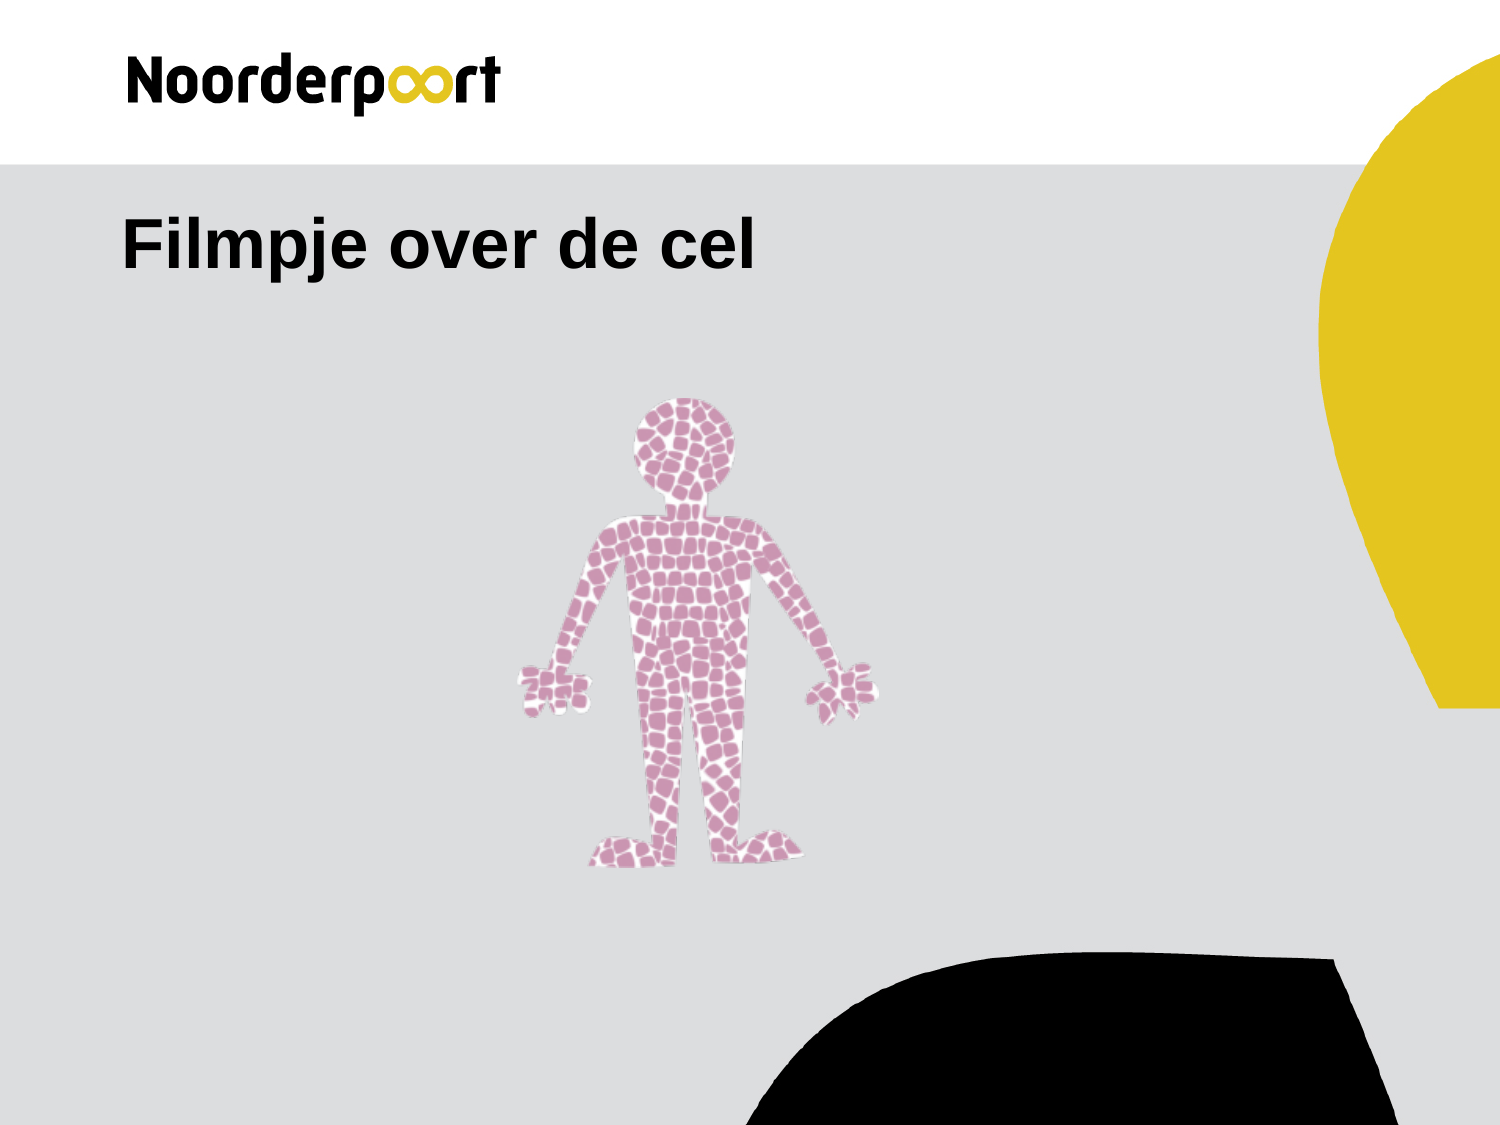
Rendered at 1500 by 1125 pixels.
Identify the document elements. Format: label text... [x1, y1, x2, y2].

title Filmpje over de cel [106, 187, 1290, 294]
picture [0, 0, 1500, 1125]
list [516, 398, 879, 868]
